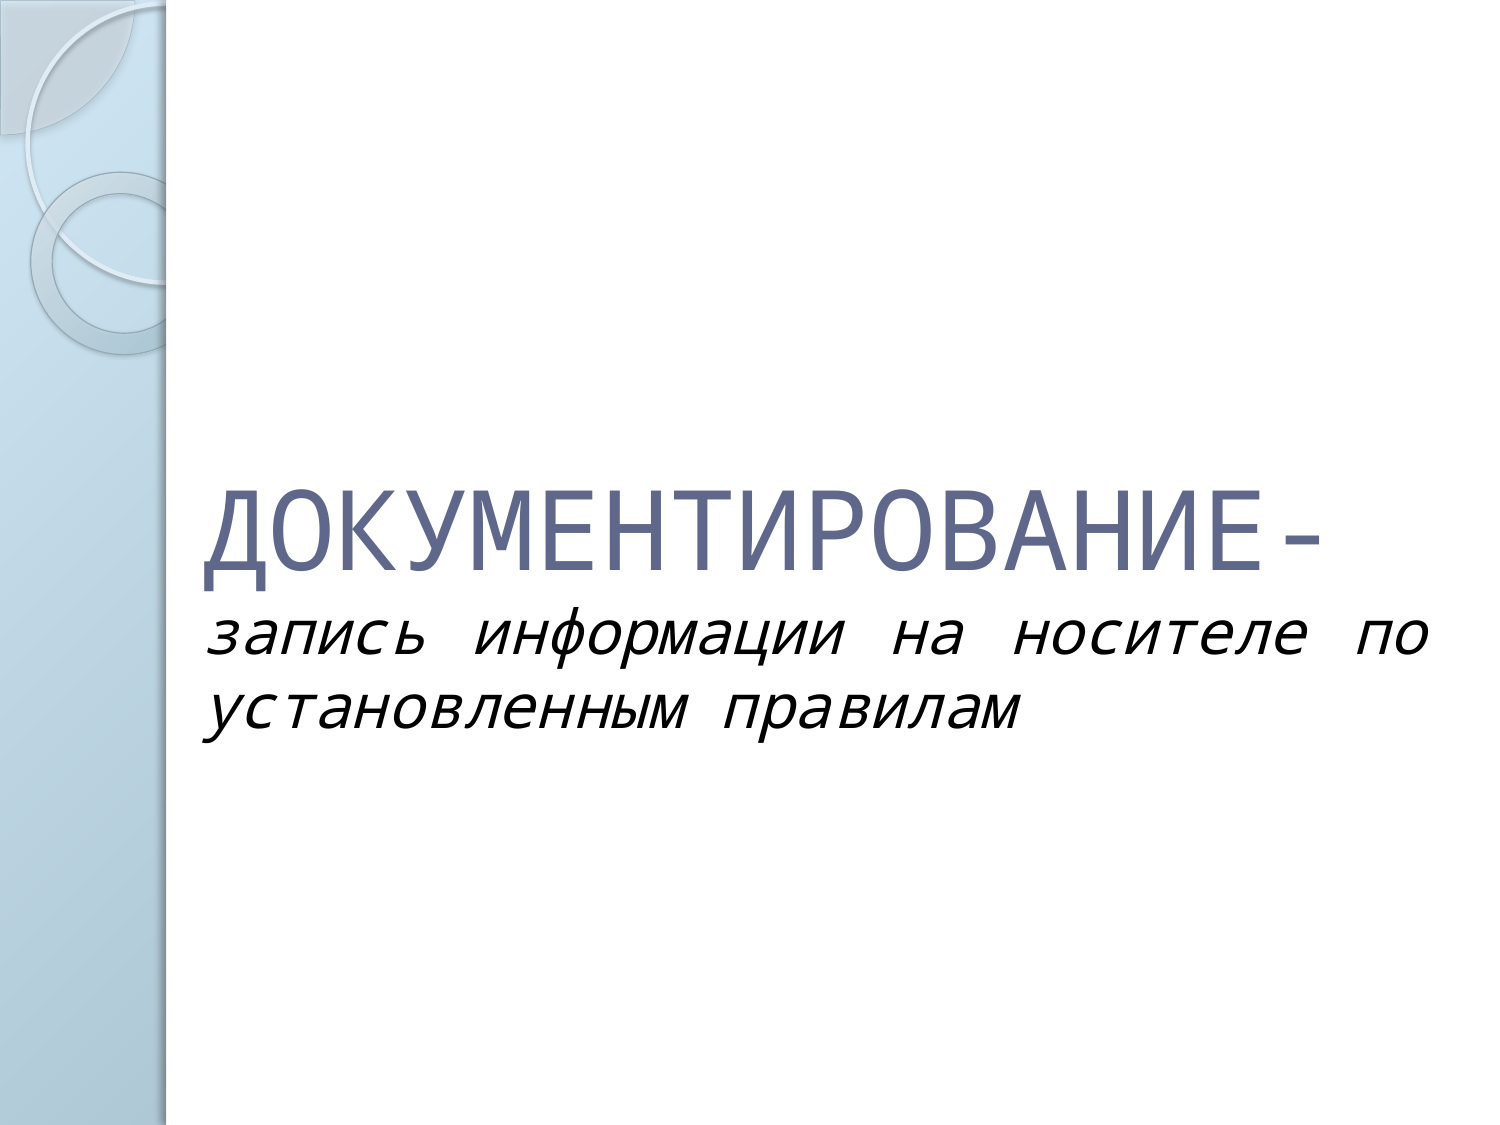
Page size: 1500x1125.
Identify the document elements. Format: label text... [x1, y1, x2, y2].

title ДОКУМЕНТИРОВАНИЕ- запись информации на носителе по установленным правилам [187, 316, 1442, 750]
